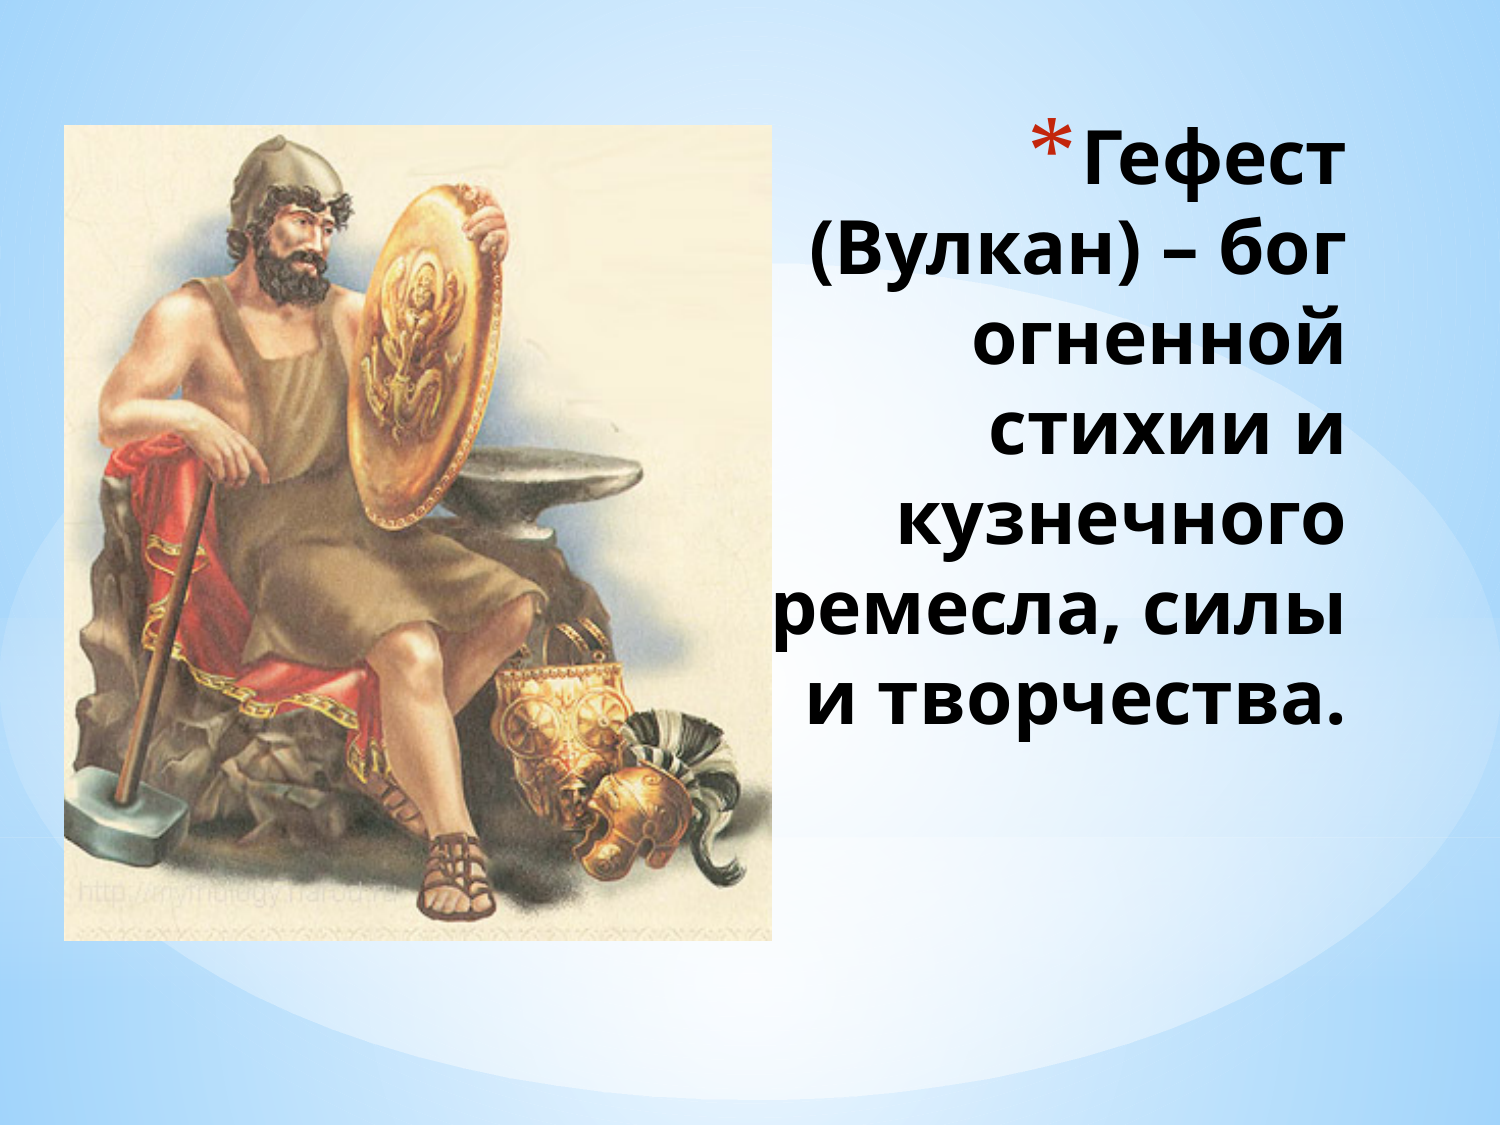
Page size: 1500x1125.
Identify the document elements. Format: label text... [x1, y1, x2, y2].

title Гефест (Вулкан) – бог огненной стихии и кузнечного ремесла, силы и творчества. [690, 101, 1363, 1035]
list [64, 125, 773, 941]
